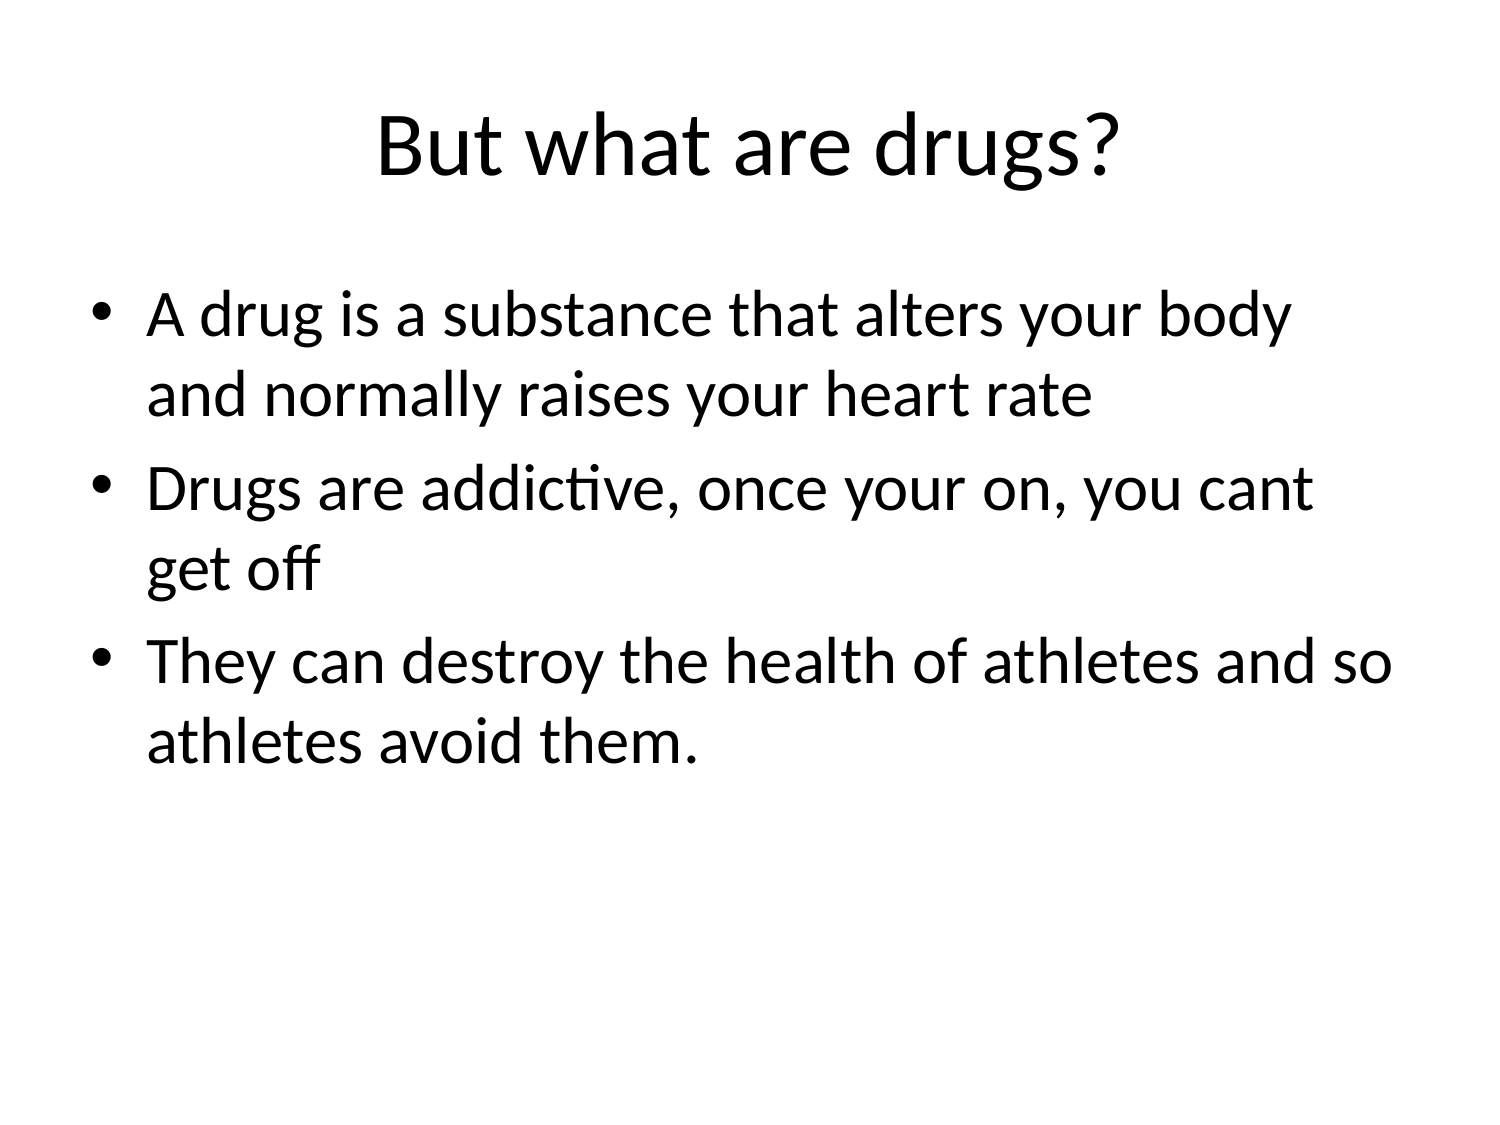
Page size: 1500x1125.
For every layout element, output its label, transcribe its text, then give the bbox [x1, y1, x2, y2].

list A drug is a substance that alters your body and normally raises your heart rate Drugs are addictive, once your on, you cant get off They can destroy the health of athletes and so athletes avoid them. [74, 262, 1426, 1006]
title But what are drugs? [74, 44, 1426, 233]
